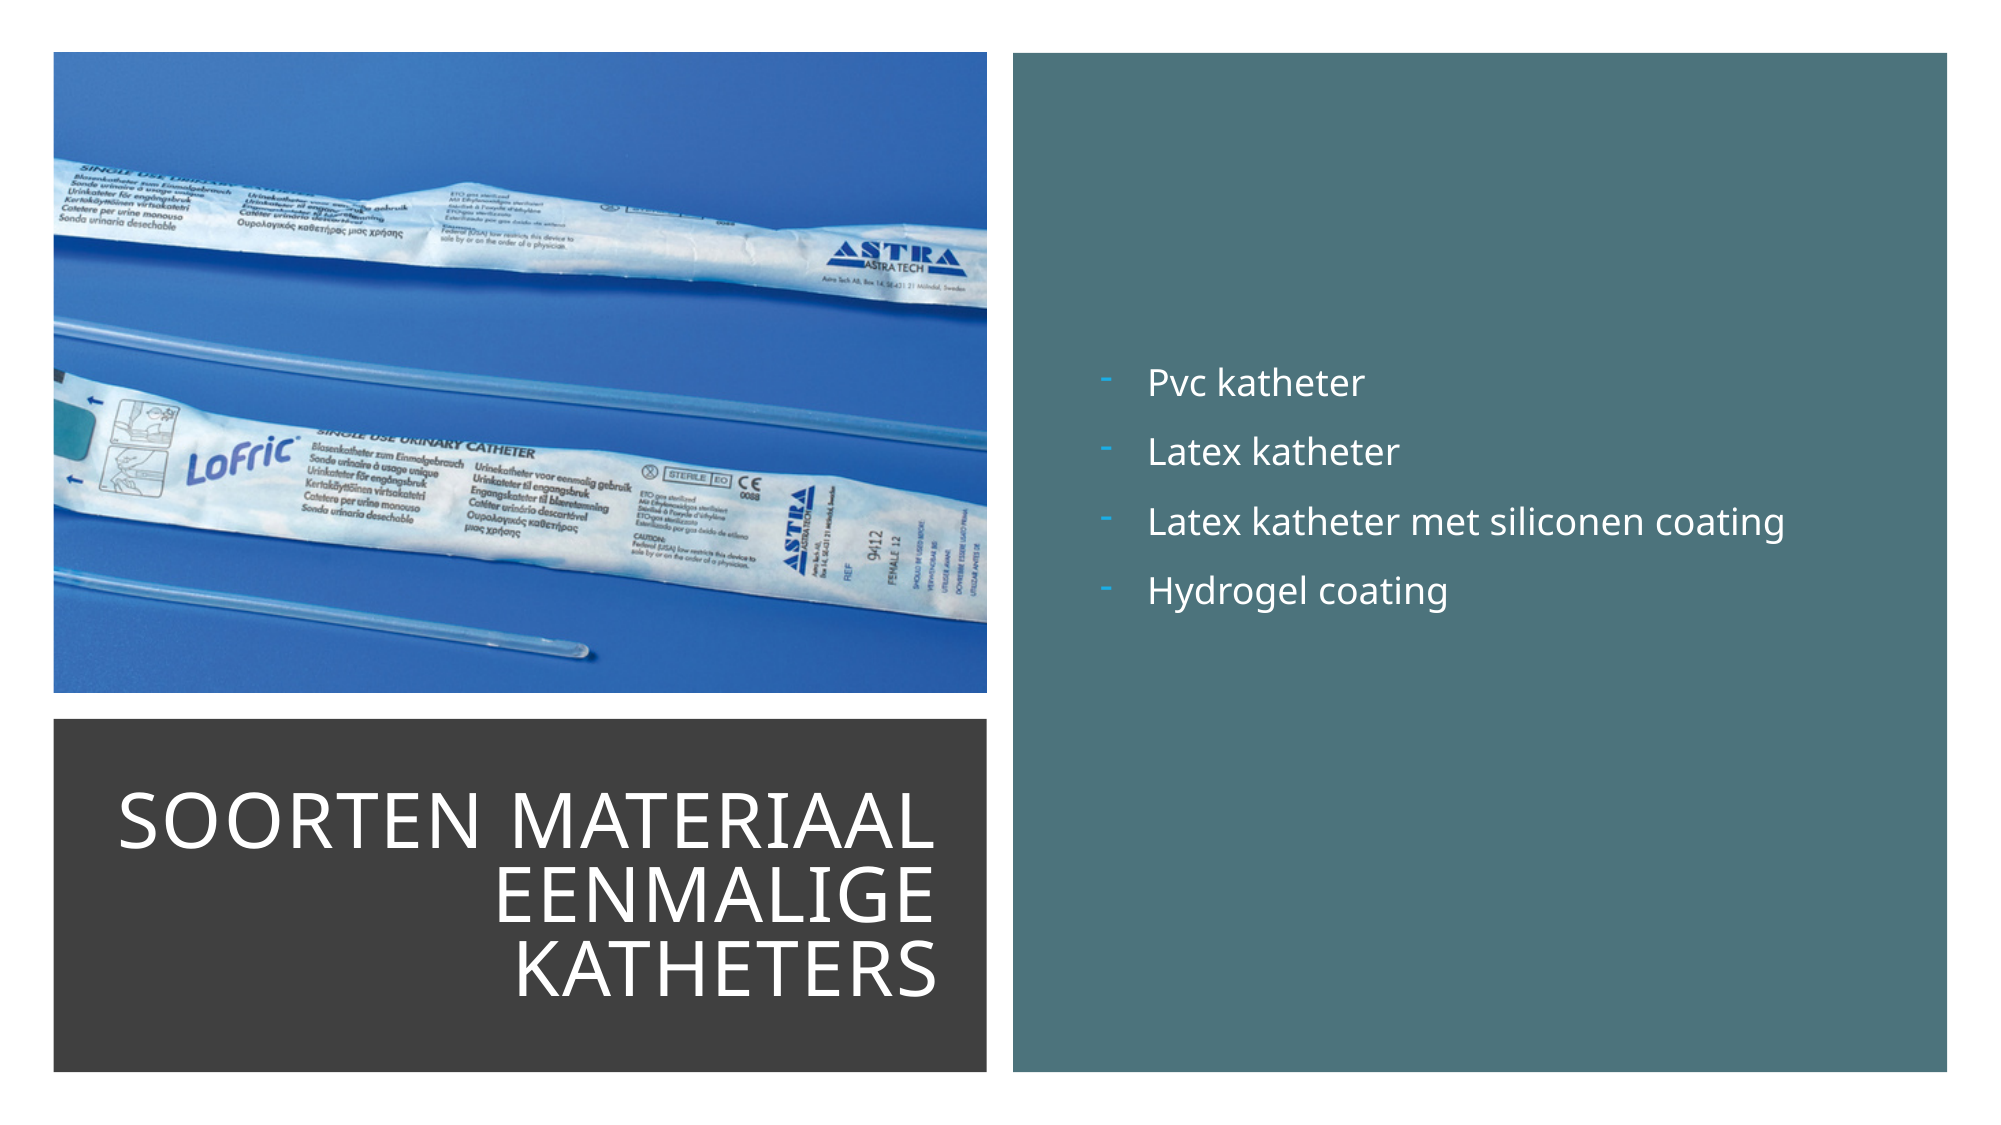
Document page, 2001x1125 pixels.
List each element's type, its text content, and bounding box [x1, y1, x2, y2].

picture [53, 52, 987, 693]
text_box [52, 718, 988, 1073]
title Soorten materiaal eenmalige katheters [94, 756, 954, 1046]
list Pvc katheter Latex katheter Latex katheter met siliconen coating Hydrogel coating [1092, 159, 1868, 956]
text_box [1012, 51, 1948, 1074]
